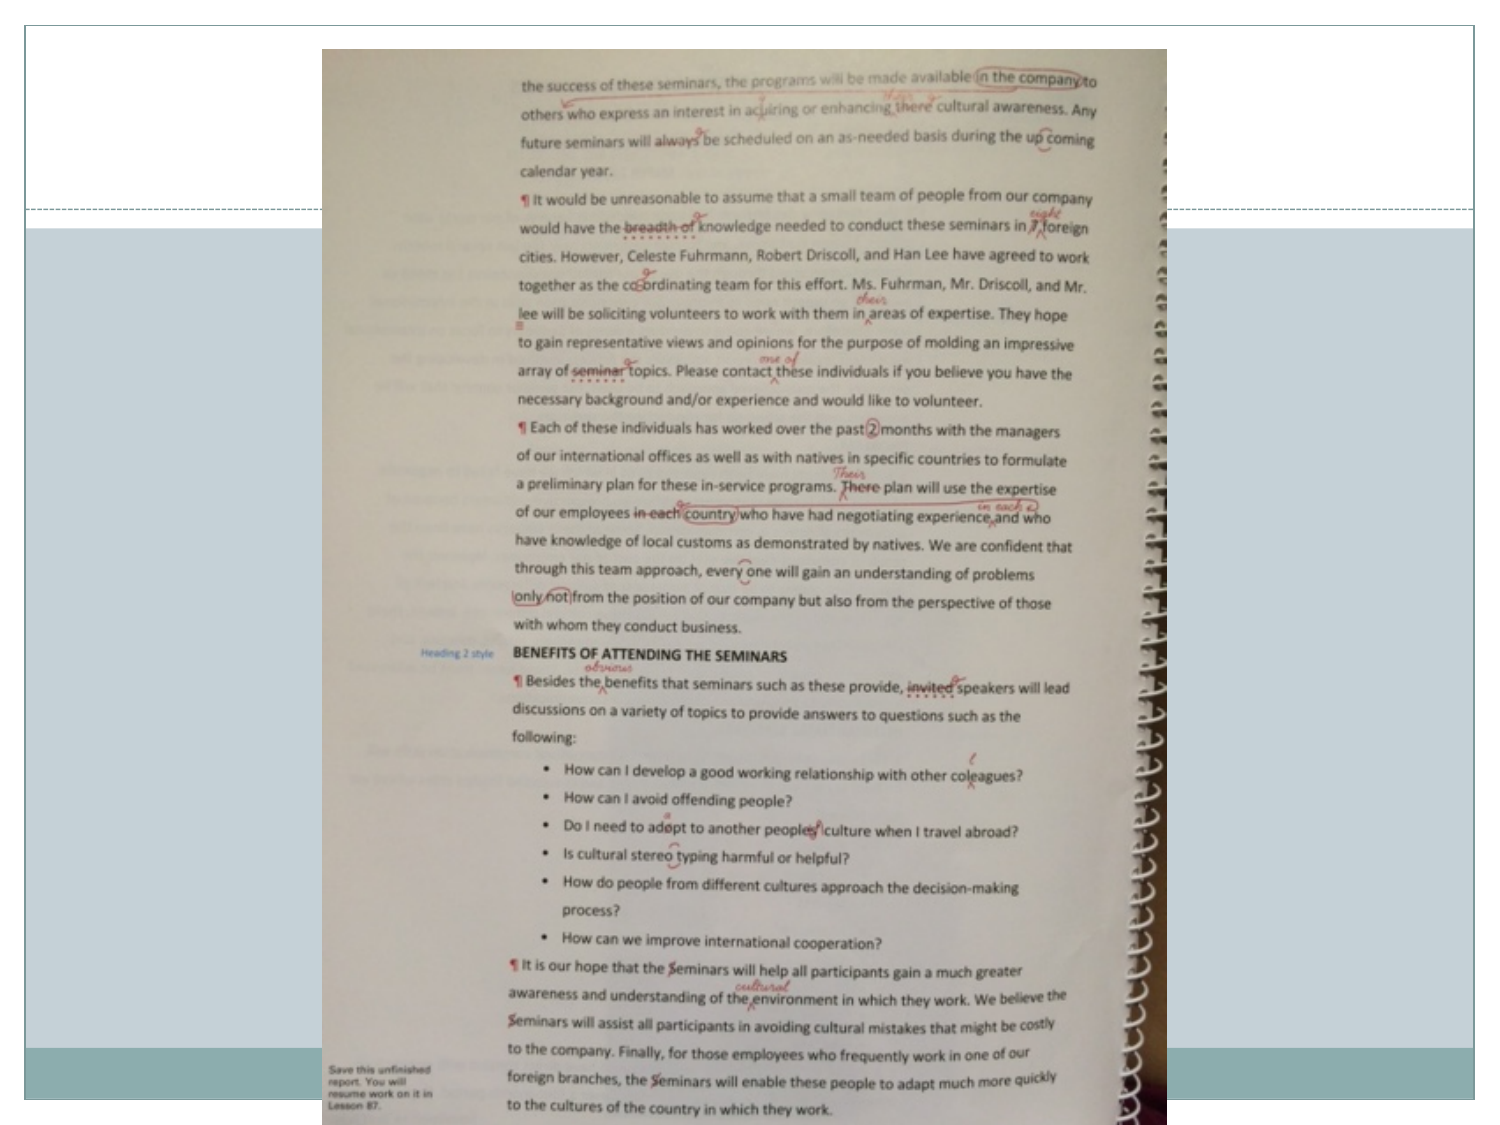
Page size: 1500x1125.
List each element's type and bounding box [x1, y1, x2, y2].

picture [322, 49, 1167, 1125]
